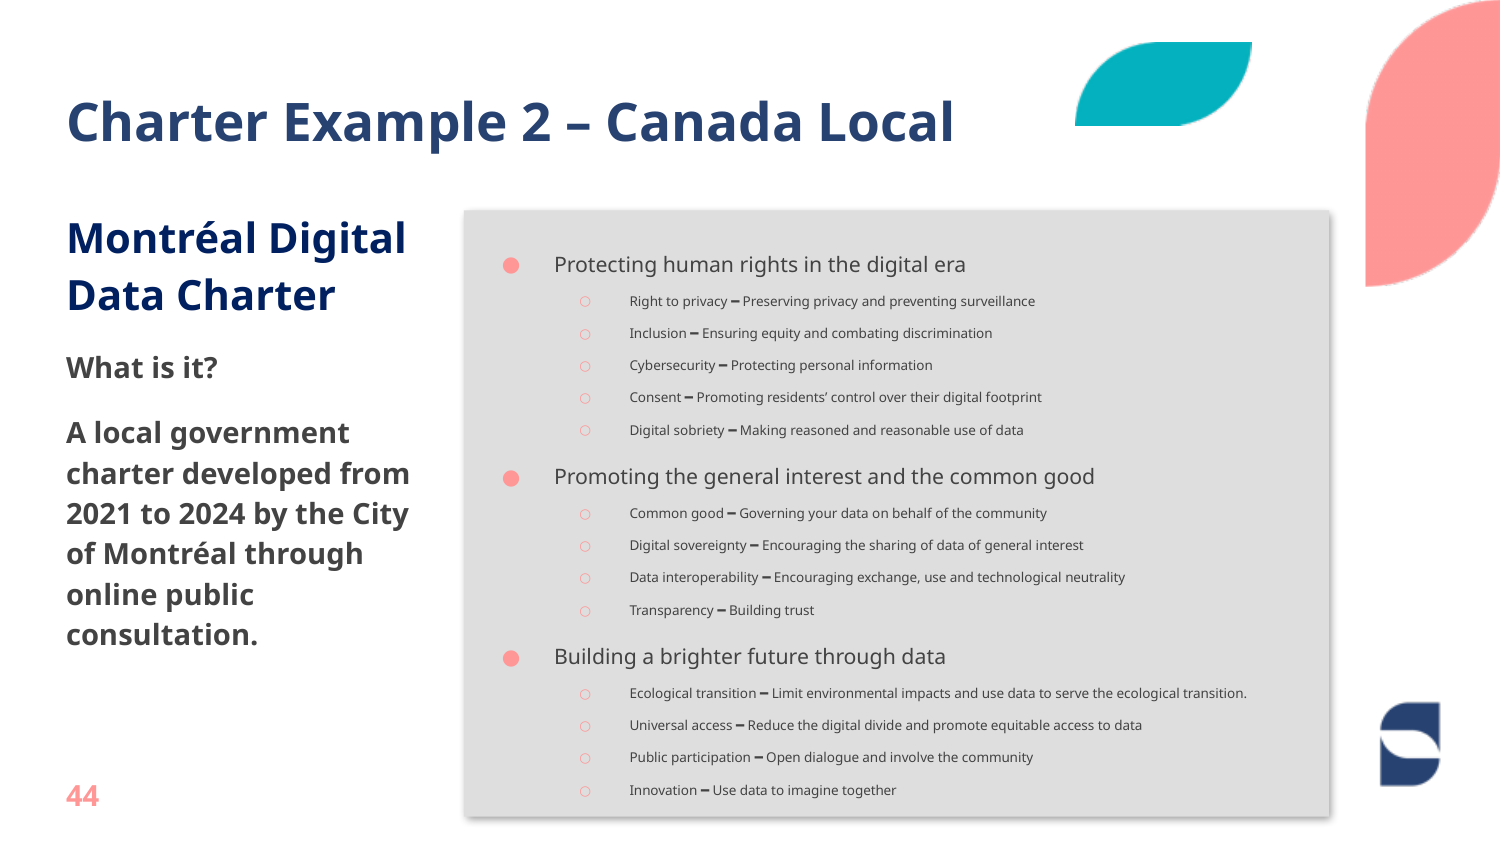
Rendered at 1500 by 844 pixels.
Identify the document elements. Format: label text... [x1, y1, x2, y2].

list Protecting human rights in the digital era Right to privacy ━ Preserving privacy and preventing surveillance Inclusion ━ Ensuring equity and combating discrimination Cybersecurity ━ Protecting personal information Consent ━ Promoting residents’ control over their digital footprint Digital sobriety ━ Making reasoned and reasonable use of data Promoting the general interest and the common good Common good ━ Governing your data on behalf of the community Digital sovereignty ━ Encouraging the sharing of data of general interest Data interoperability ━ Encouraging exchange, use and technological neutrality Transparency ━ Building trust Building a brighter future through data Ecological transition ━ Limit environmental impacts and use data to serve the ecological transition. Universal access ━ Reduce the digital divide and promote equitable access to data Public participation ━ Open dialogue and involve the community ​​​​​​​Innovation ━ Use data to imagine together [463, 210, 1330, 817]
title Charter Example 2 – Canada Local [51, 72, 1365, 167]
picture [1074, 42, 1252, 126]
picture [1363, 685, 1458, 804]
slide_number 44 [51, 764, 142, 830]
picture [1289, 0, 1500, 286]
list Montréal Digital Data Charter What is it? A local government charter developed from 2021 to 2024 by the City of Montréal through online public consultation. [51, 189, 446, 750]
